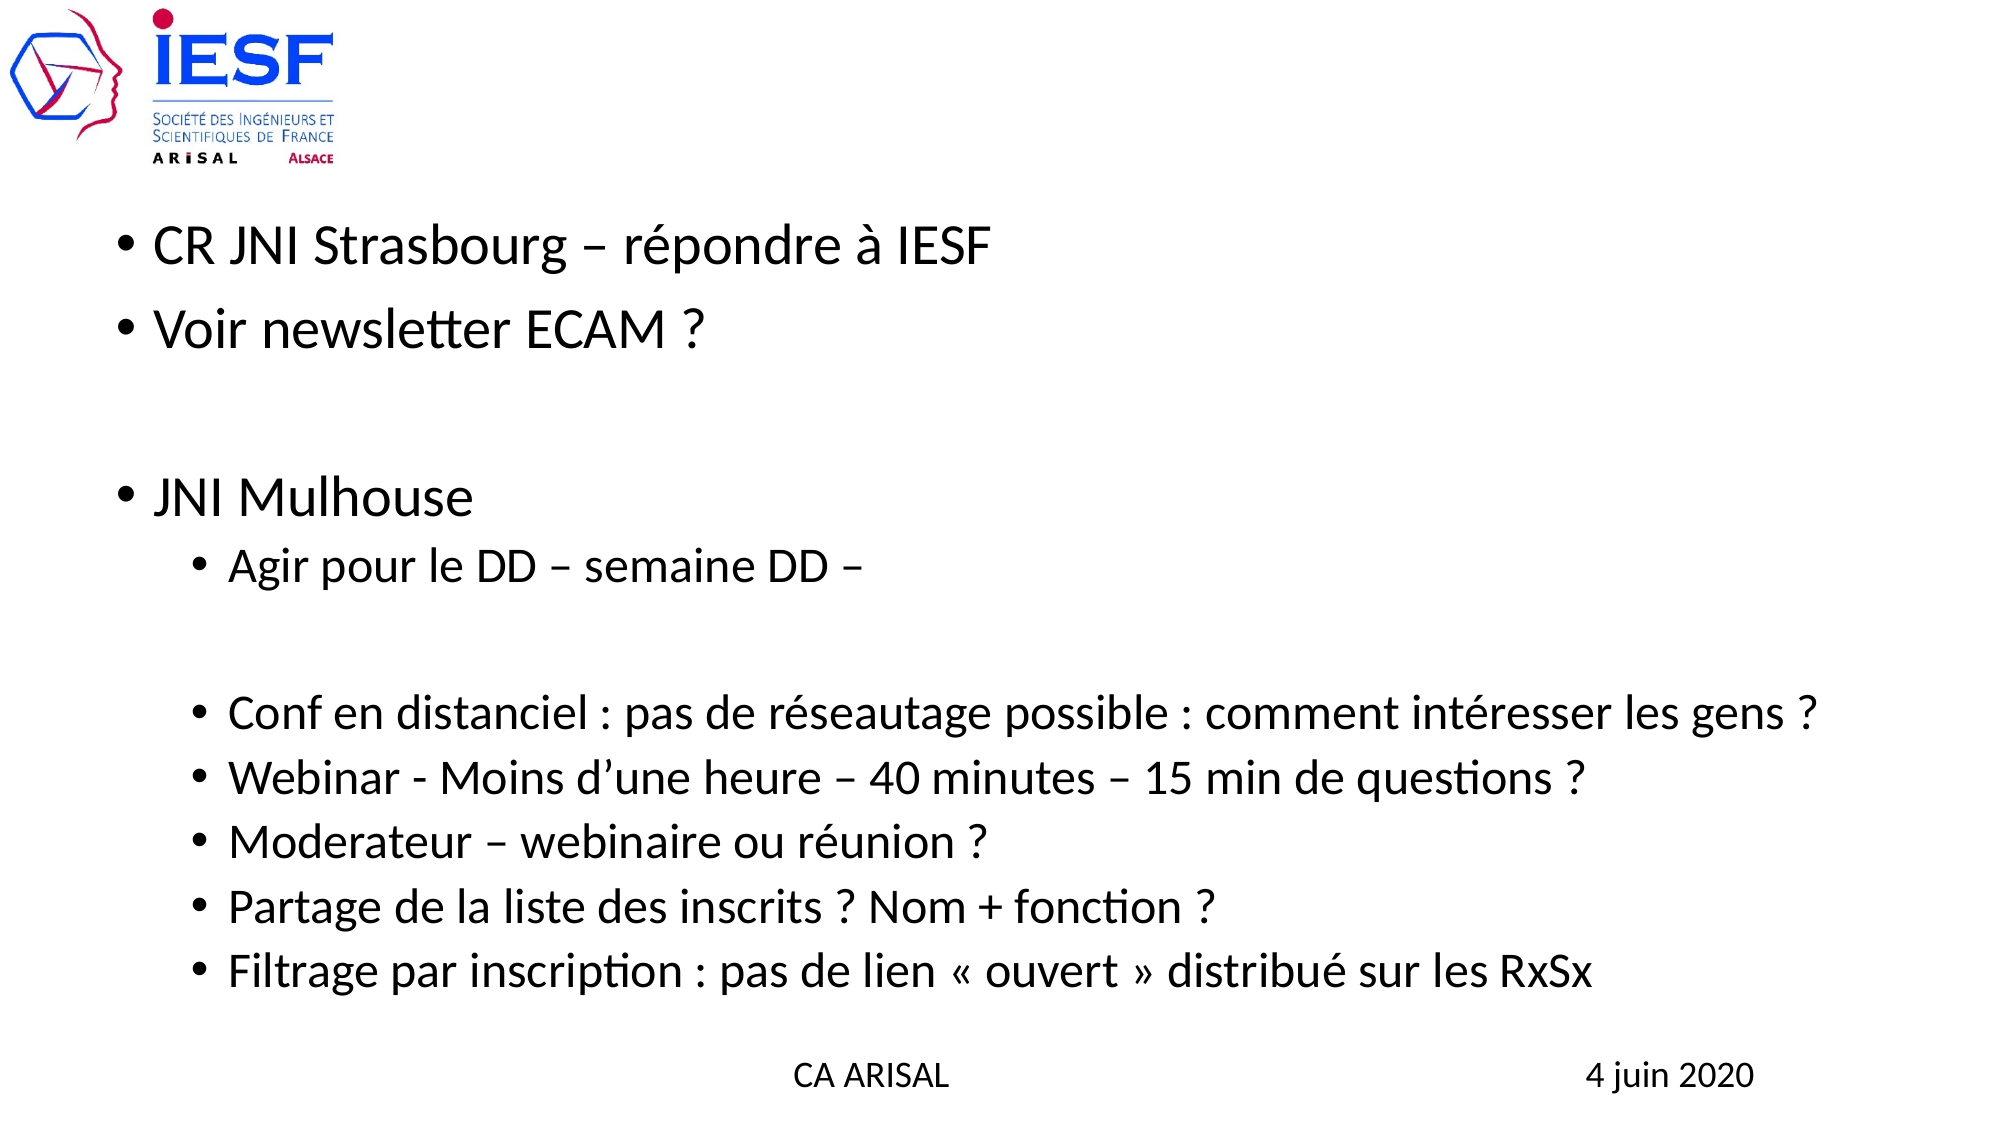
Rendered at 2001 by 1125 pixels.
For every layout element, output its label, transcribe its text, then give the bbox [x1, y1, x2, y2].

list CR JNI Strasbourg – répondre à IESF Voir newsletter ECAM ? JNI Mulhouse Agir pour le DD – semaine DD – Conf en distanciel : pas de réseautage possible : comment intéresser les gens ? Webinar - Moins d’une heure – 40 minutes – 15 min de questions ? Moderateur – webinaire ou réunion ? Partage de la liste des inscrits ? Nom + fonction ? Filtrage par inscription : pas de lien « ouvert » distribué sur les RxSx [100, 207, 1866, 1023]
picture [0, 0, 343, 172]
